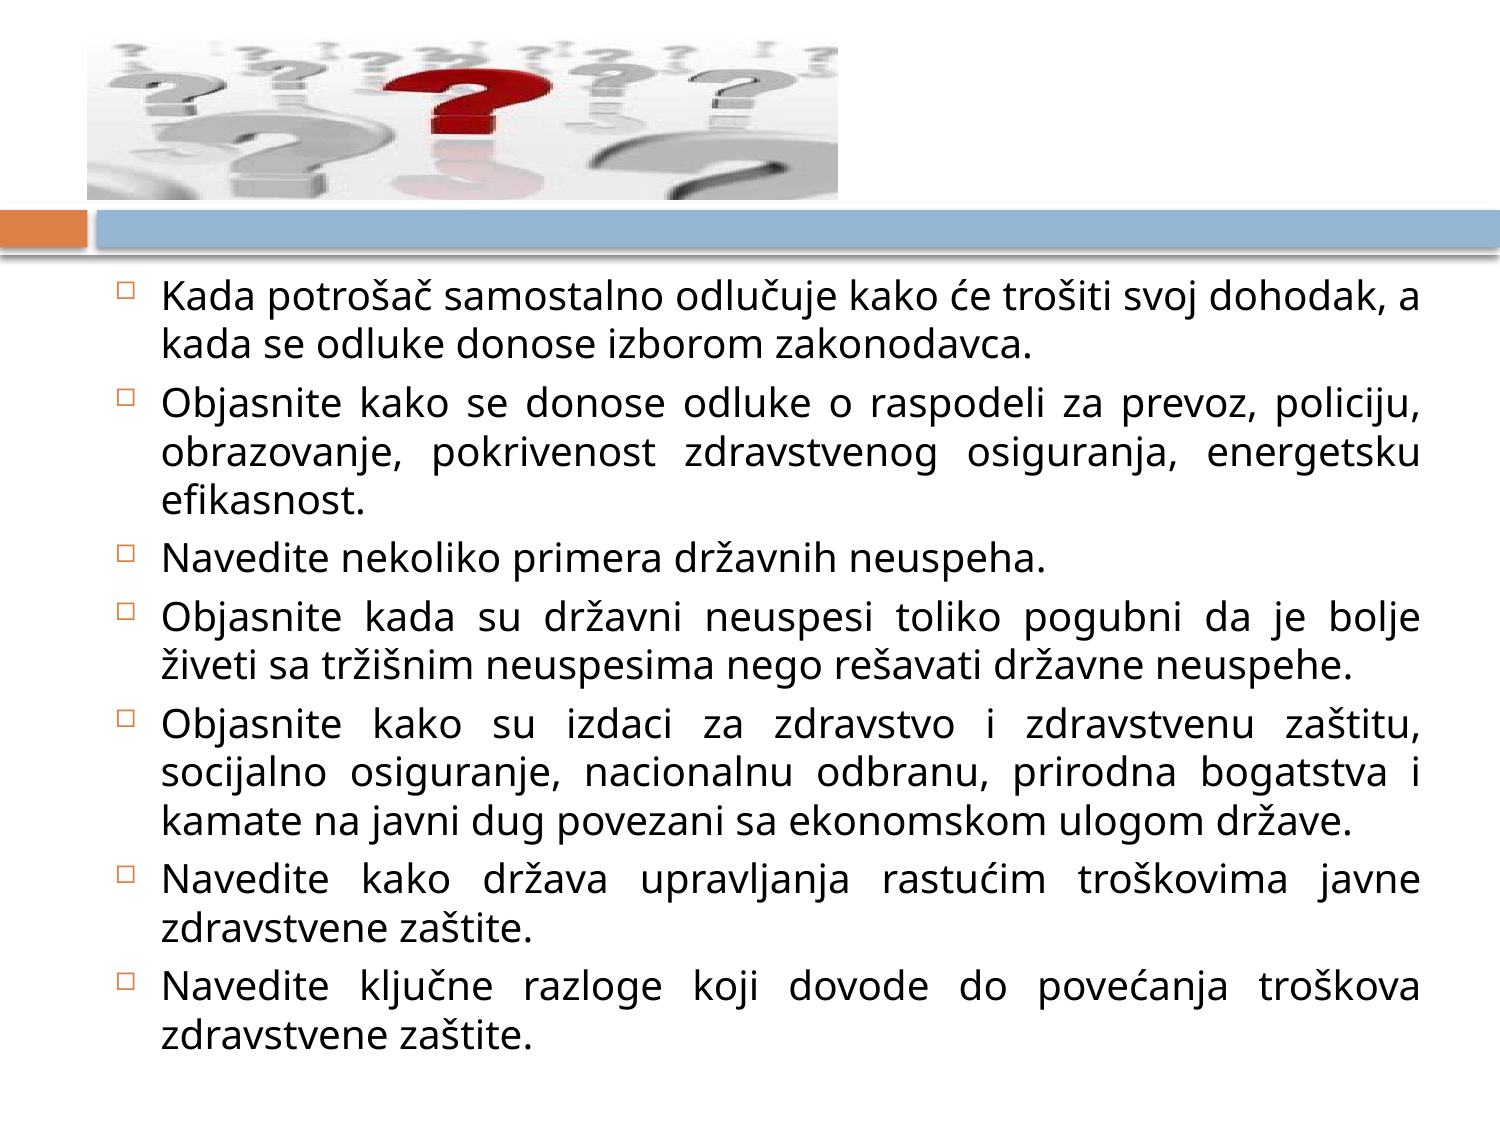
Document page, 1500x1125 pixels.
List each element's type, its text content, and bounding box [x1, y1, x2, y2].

list Kada potrošač samostalno odlučuje kako će trošiti svoj dohodak, a kada se odluke donose izborom zakonodavca. Objasnite kako se donose odluke o raspodeli za prevoz, policiju, obrazovanje, pokrivenost zdravstvenog osiguranja, energetsku efikasnost. Navedite nekoliko primera državnih neuspeha. Objasnite kada su državni neuspesi toliko pogubni da je bolje živeti sa tržišnim neuspesima nego rešavati državne neuspehe. Objasnite kako su izdaci za zdravstvo i zdravstvenu zaštitu, socijalno osiguranje, nacionalnu odbranu, prirodna bogatstva i kamate na javni dug povezani sa ekonomskom ulogom države. Navedite kako država upravljanja rastućim troškovima javne zdravstvene zaštite. Navedite ključne razloge koji dovode do povećanja troškova zdravstvene zaštite. [100, 262, 1438, 1075]
picture [87, 37, 838, 201]
